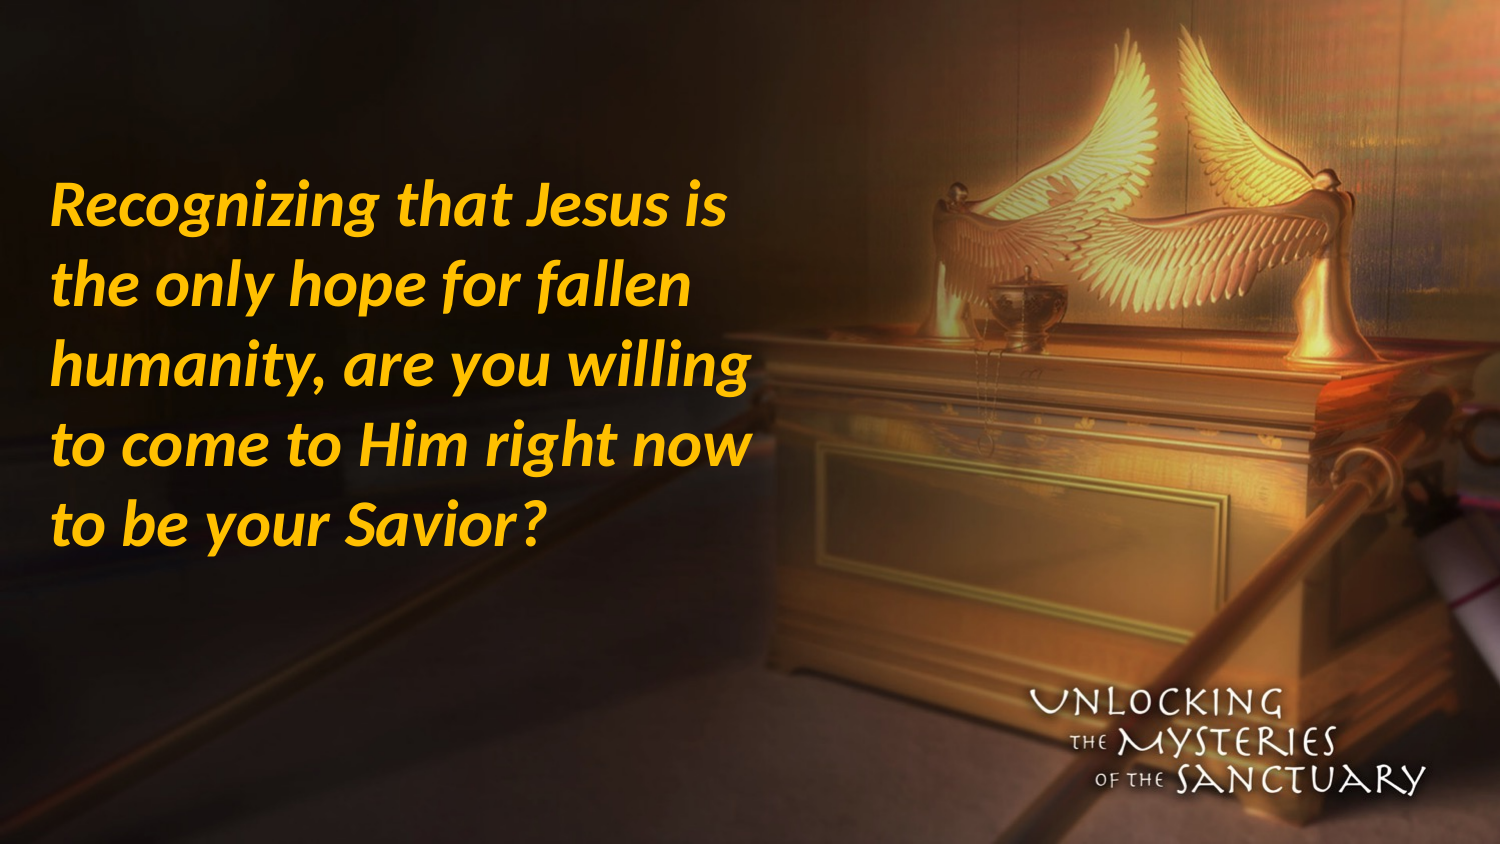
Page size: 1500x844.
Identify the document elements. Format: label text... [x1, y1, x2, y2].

text_box Recognizing that Jesus is the only hope for fallen humanity, are you willing to come to Him right now to be your Savior? [34, 152, 785, 567]
picture [0, 0, 1500, 844]
